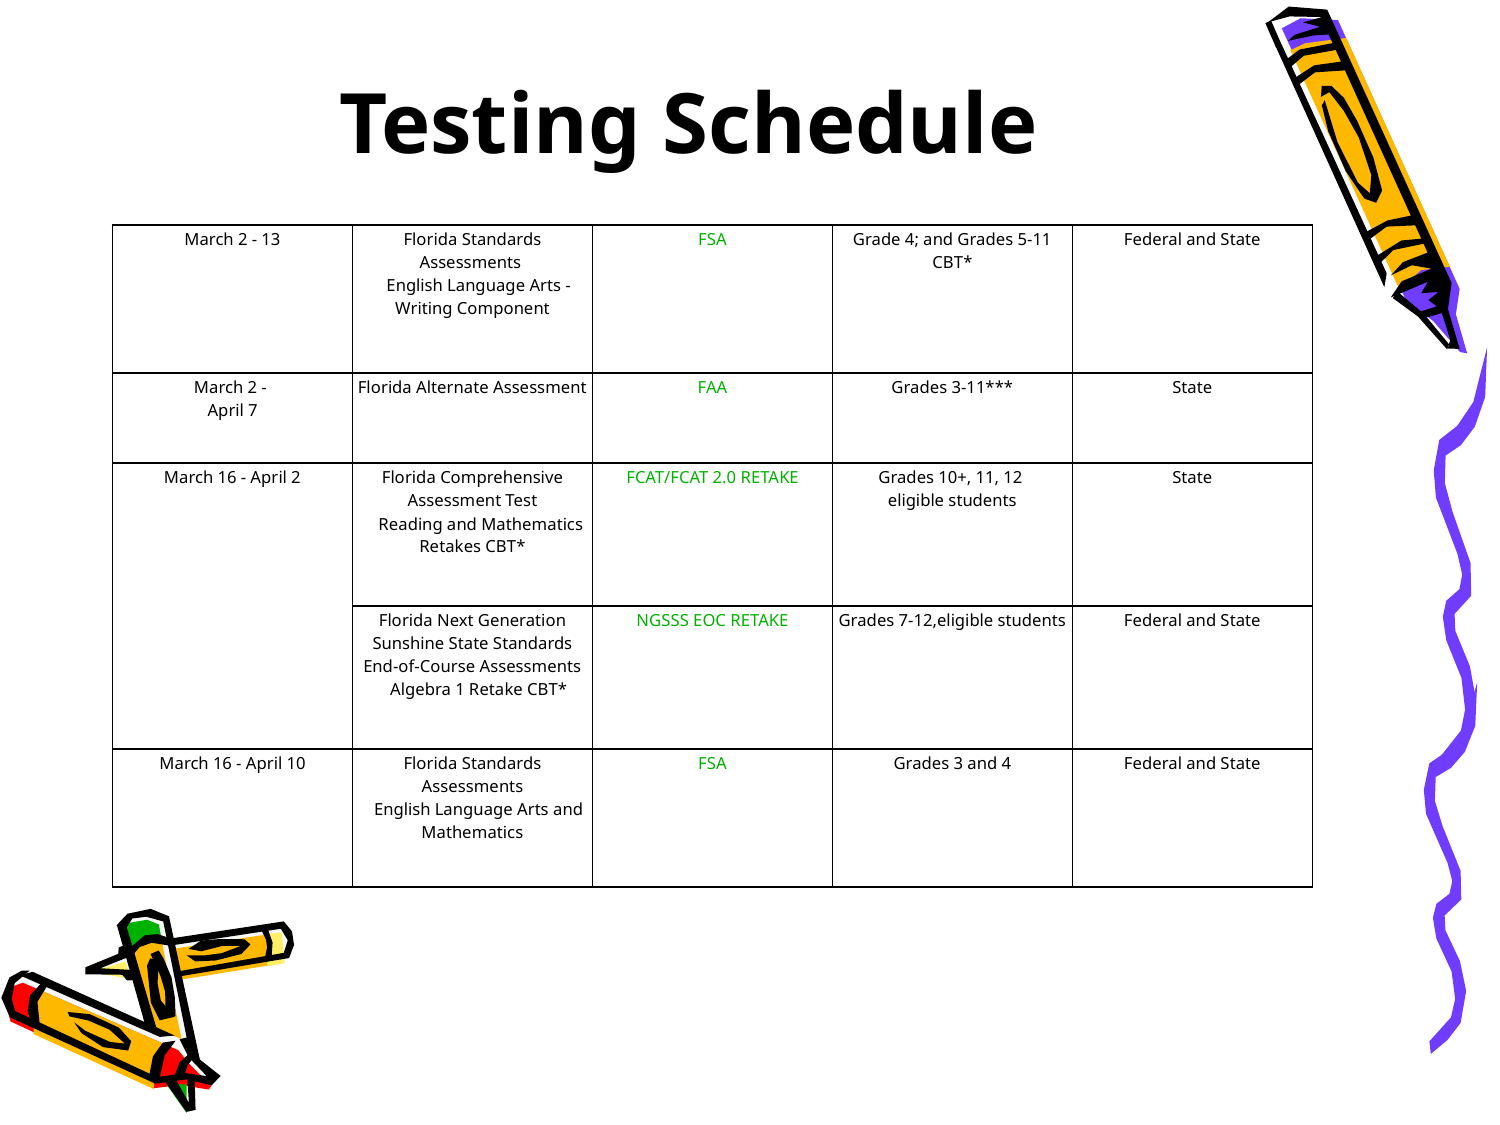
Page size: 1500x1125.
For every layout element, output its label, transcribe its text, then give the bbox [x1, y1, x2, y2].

table_cell March 16 - April 2 [113, 464, 352, 748]
table_cell FAA [593, 374, 832, 462]
table_cell Federal and State [1073, 750, 1312, 886]
table_cell March 16 - April 10 [113, 750, 352, 886]
table_cell FSA [593, 750, 832, 886]
table_cell Grades 10+, 11, 12 eligible students [833, 464, 1072, 605]
table_header March 2 - 13 [113, 226, 352, 372]
table_header Florida Standards Assessments English Language Arts - Writing Component [353, 226, 592, 372]
table_cell State [1073, 374, 1312, 462]
table_cell March 2 - April 7 [113, 374, 352, 462]
table_cell NGSSS EOC RETAKE [593, 607, 832, 748]
table_cell Florida Comprehensive Assessment Test Reading and Mathematics Retakes CBT* [353, 464, 592, 605]
table_header Federal and State [1073, 226, 1312, 372]
table_cell Florida Next Generation Sunshine State Standards End-of-Course Assessments Algebra 1 Retake CBT* [353, 607, 592, 748]
table_cell Grades 3 and 4 [833, 750, 1072, 886]
table_cell Federal and State [1073, 607, 1312, 748]
table_cell Grades 3-11*** [833, 374, 1072, 462]
table_cell FCAT/FCAT 2.0 RETAKE [593, 464, 832, 605]
table_cell Grades 7-12,eligible students [833, 607, 1072, 748]
table_header FSA [593, 226, 832, 372]
text_box Testing Schedule [125, 62, 1253, 175]
table_cell State [1073, 464, 1312, 605]
table_cell Florida Standards Assessments English Language Arts and Mathematics [353, 750, 592, 886]
table_cell Florida Alternate Assessment [353, 374, 592, 462]
table_header Grade 4; and Grades 5-11 CBT* [833, 226, 1072, 372]
